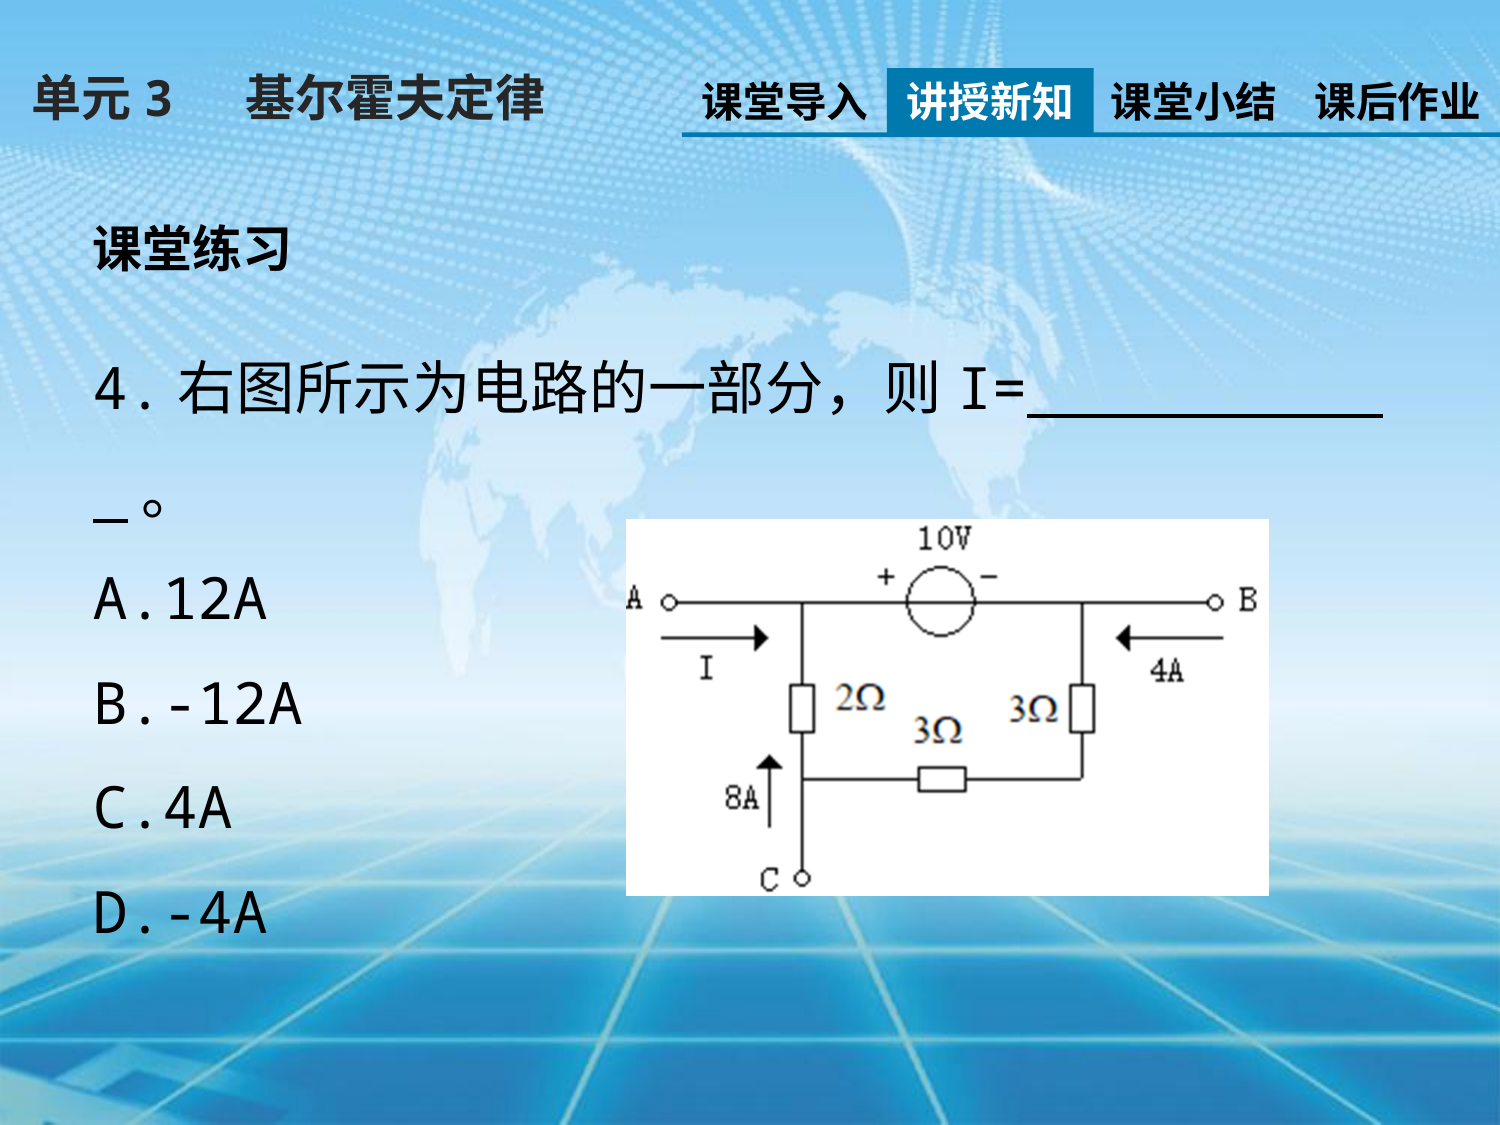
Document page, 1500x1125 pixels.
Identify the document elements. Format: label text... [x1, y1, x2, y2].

picture [0, 0, 1500, 1125]
text_box 4.右图所示为电路的一部分，则I= 。 A.12A B.-12A C.4A D.-4A [77, 308, 1398, 1058]
text_box 课堂练习 [42, 198, 343, 297]
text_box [16, 59, 1500, 135]
